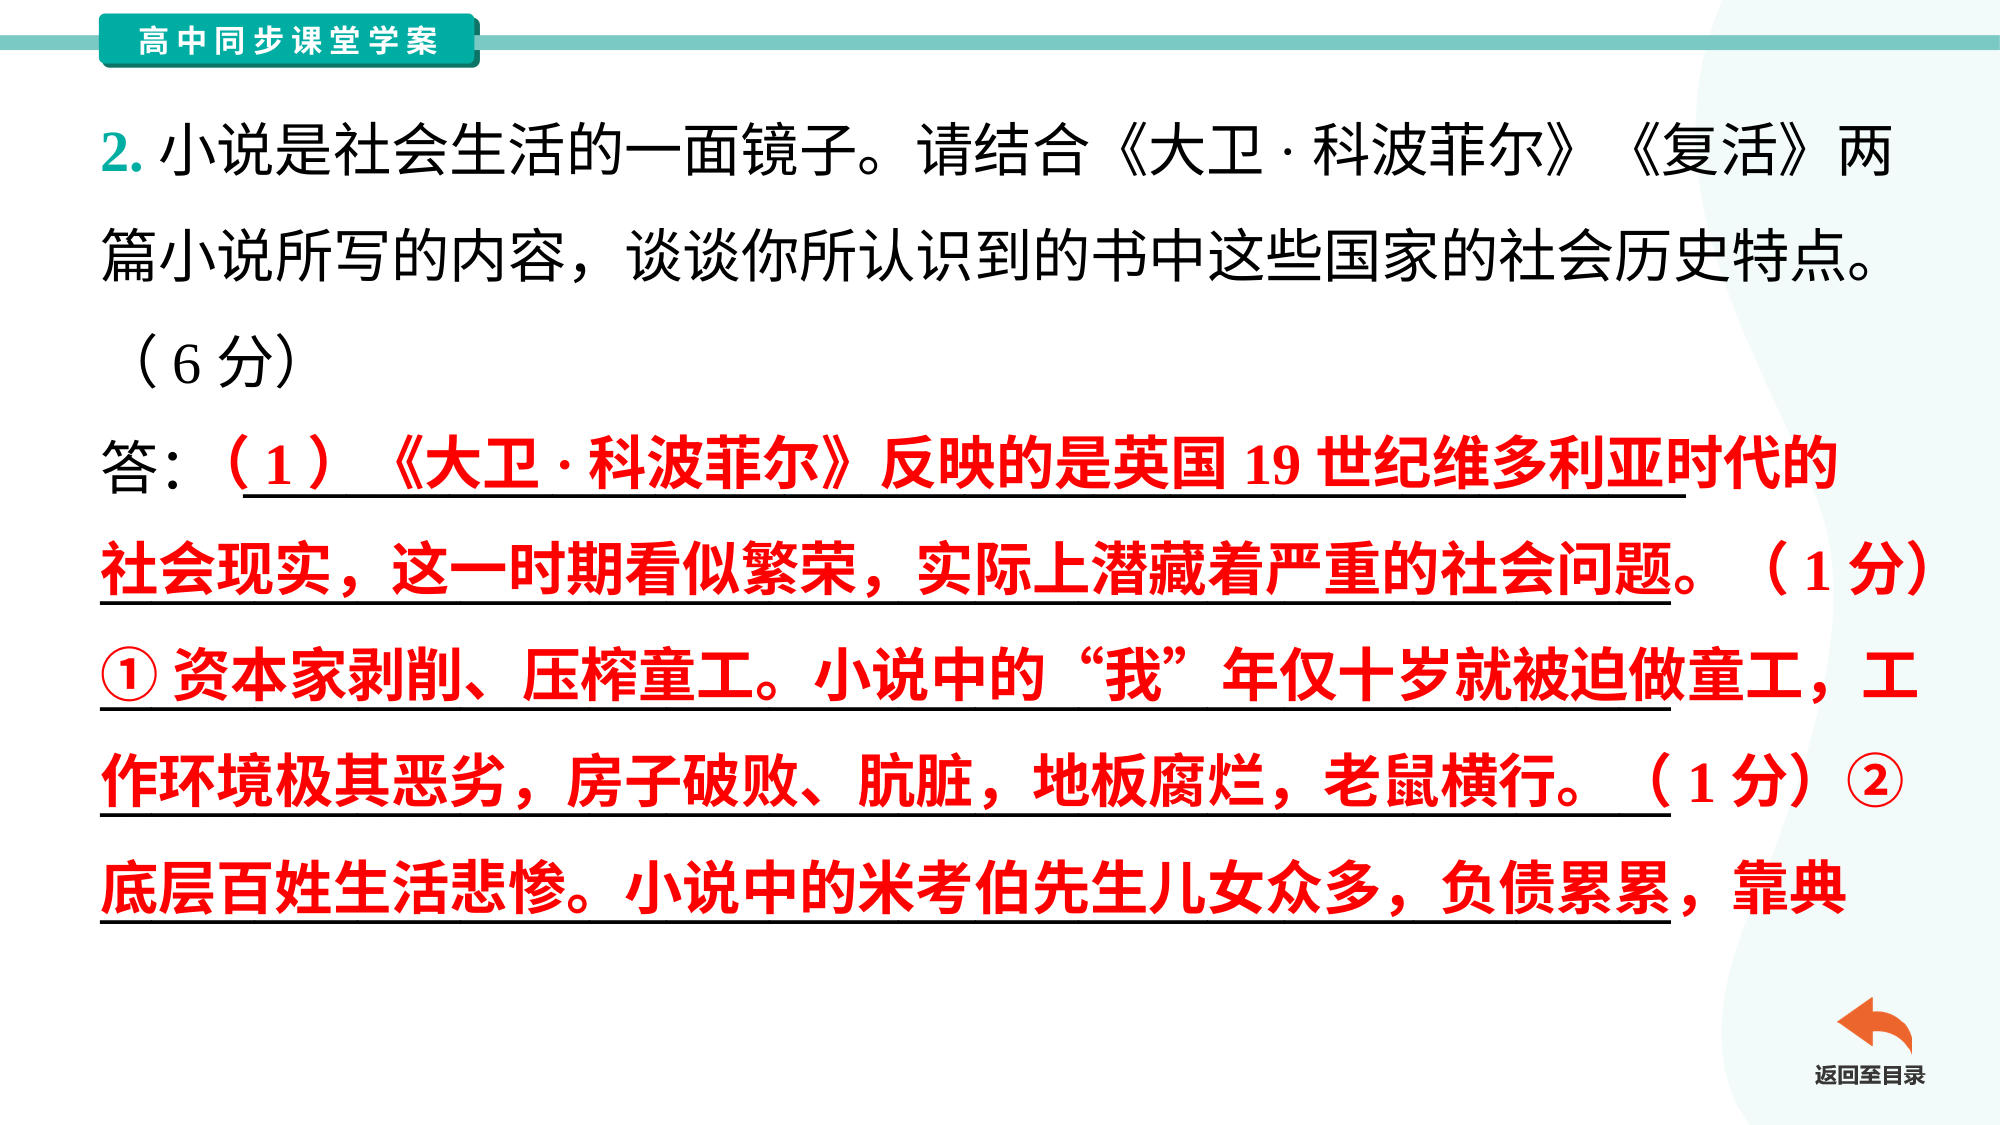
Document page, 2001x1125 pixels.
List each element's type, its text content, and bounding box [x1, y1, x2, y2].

text_box 2.小说是社会生活的一面镜子。请结合《大卫·科波菲尔》《复活》两 篇小说所写的内容，谈谈你所认识到的书中这些国家的社会历史特点。 （6分） 答： ________________________________________________________ _____________________________________________________________ _____________________________________________________________ _____________________________________________________________ _____________________________________________________________ [100, 921, 1899, 927]
picture [0, 0, 2000, 1125]
text_box （1）《大卫·科波菲尔》反映的是英国19世纪维多利亚时代的 社会现实，这一时期看似繁荣，实际上潜藏着严重的社会问题。（1分） ①资本家剥削、压榨童工。小说中的“我”年仅十岁就被迫做童工，工 作环境极其恶劣，房子破败、肮脏，地板腐烂，老鼠横行。（1分）② 底层百姓生活悲惨。小说中的米考伯先生儿女众多，负债累累，靠典 [100, 389, 1899, 921]
text_box 2.小说是社会生活的一面镜子。请结合《大卫·科波菲尔》《复活》两 篇小说所写的内容，谈谈你所认识到的书中这些国家的社会历史特点。 （6分） 答： ________________________________________________________ _____________________________________________________________ _____________________________________________________________ _____________________________________________________________ _____________________________________________________________ [100, 76, 1899, 389]
